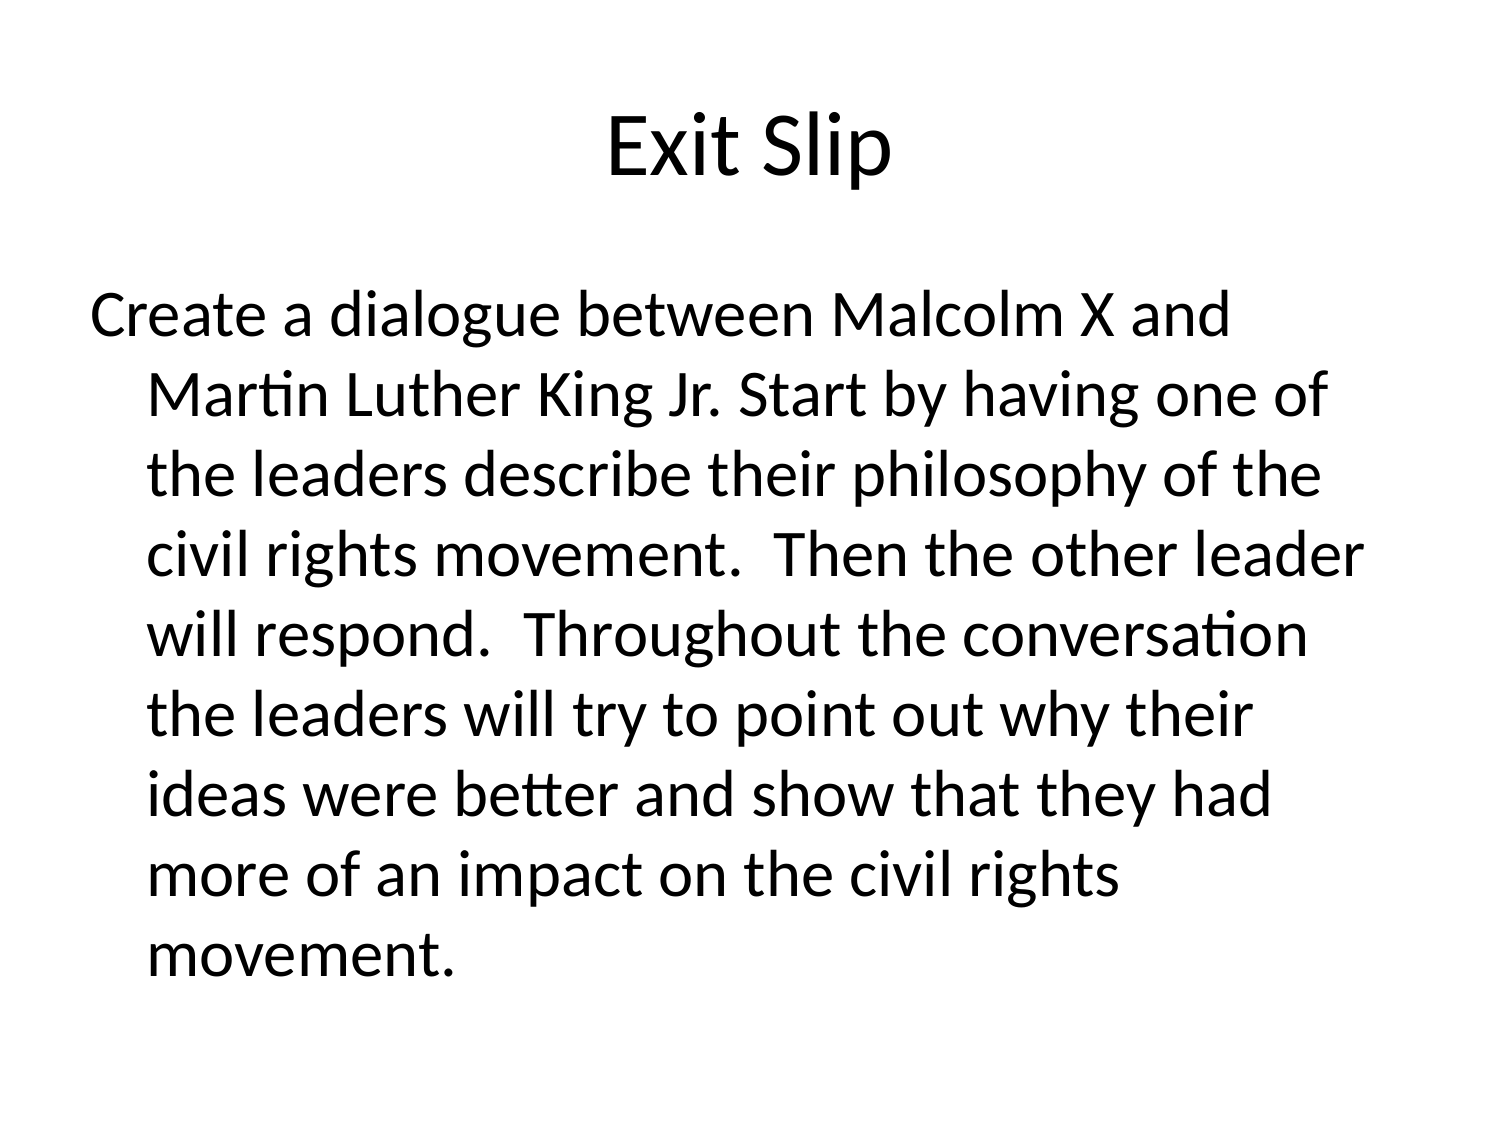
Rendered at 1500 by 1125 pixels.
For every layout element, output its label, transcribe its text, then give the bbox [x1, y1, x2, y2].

list Create a dialogue between Malcolm X and Martin Luther King Jr. Start by having one of the leaders describe their philosophy of the civil rights movement. Then the other leader will respond. Throughout the conversation the leaders will try to point out why their ideas were better and show that they had more of an impact on the civil rights movement. [75, 262, 1425, 1005]
title Exit Slip [75, 45, 1425, 233]
